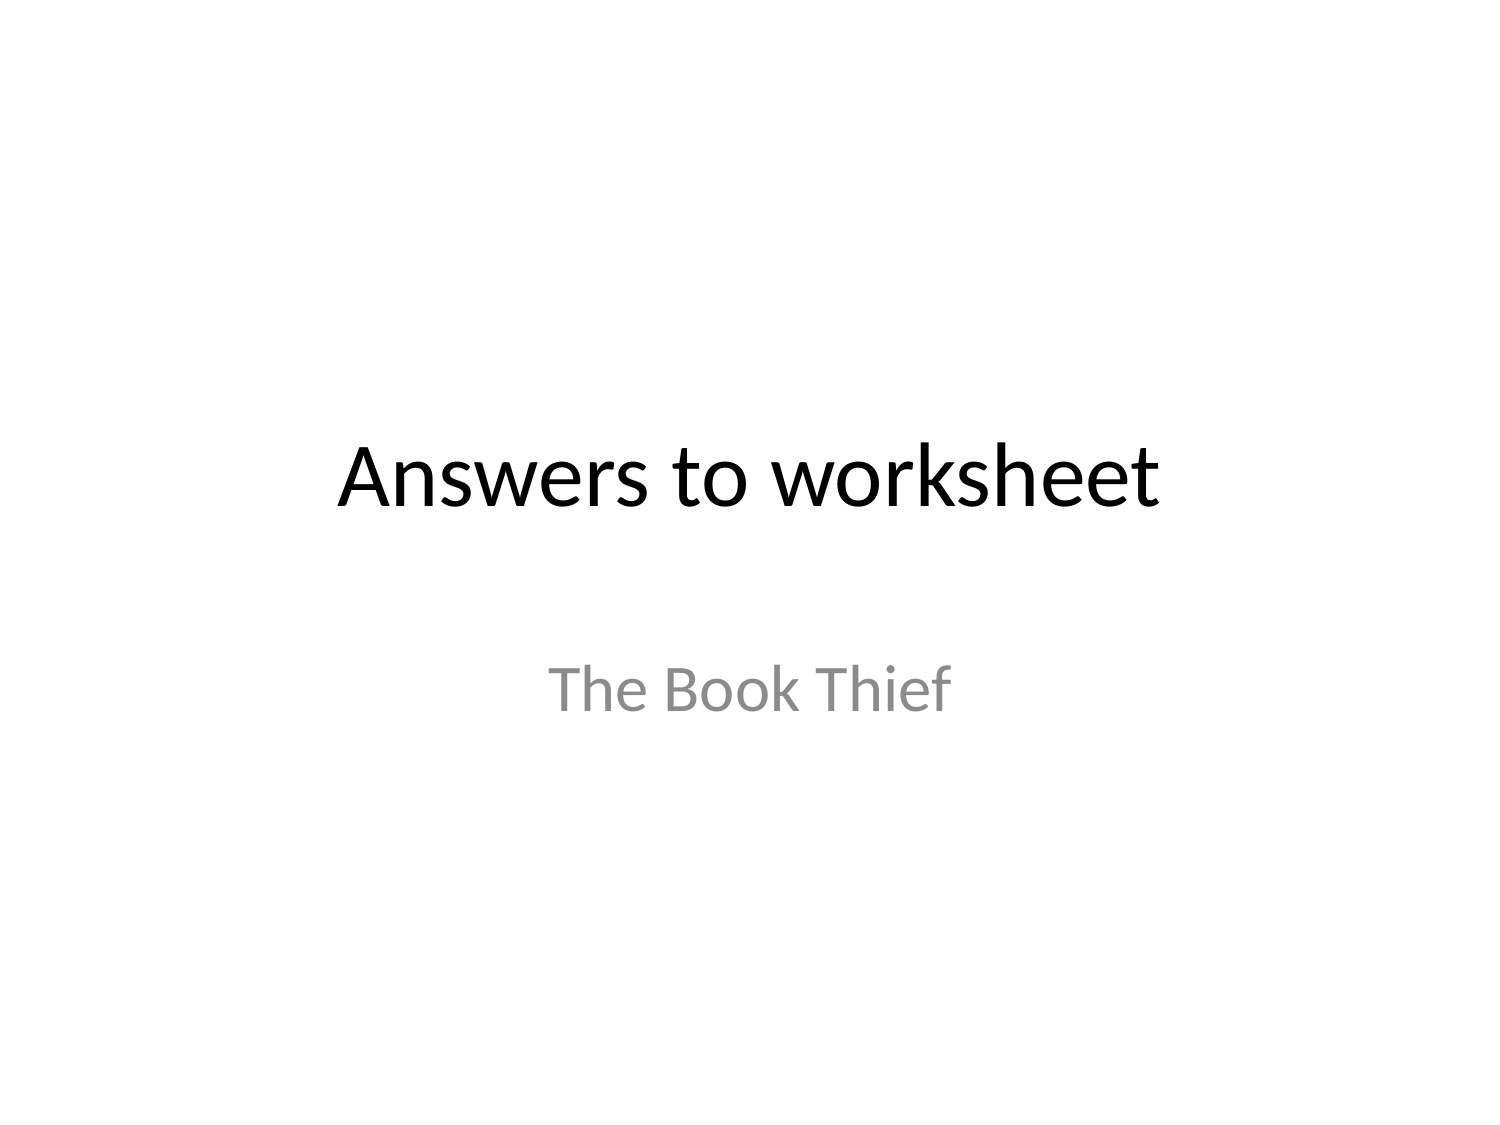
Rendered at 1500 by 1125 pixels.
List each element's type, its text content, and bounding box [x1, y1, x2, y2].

title Answers to worksheet [112, 349, 1388, 591]
subtitle The Book Thief [225, 637, 1275, 925]
